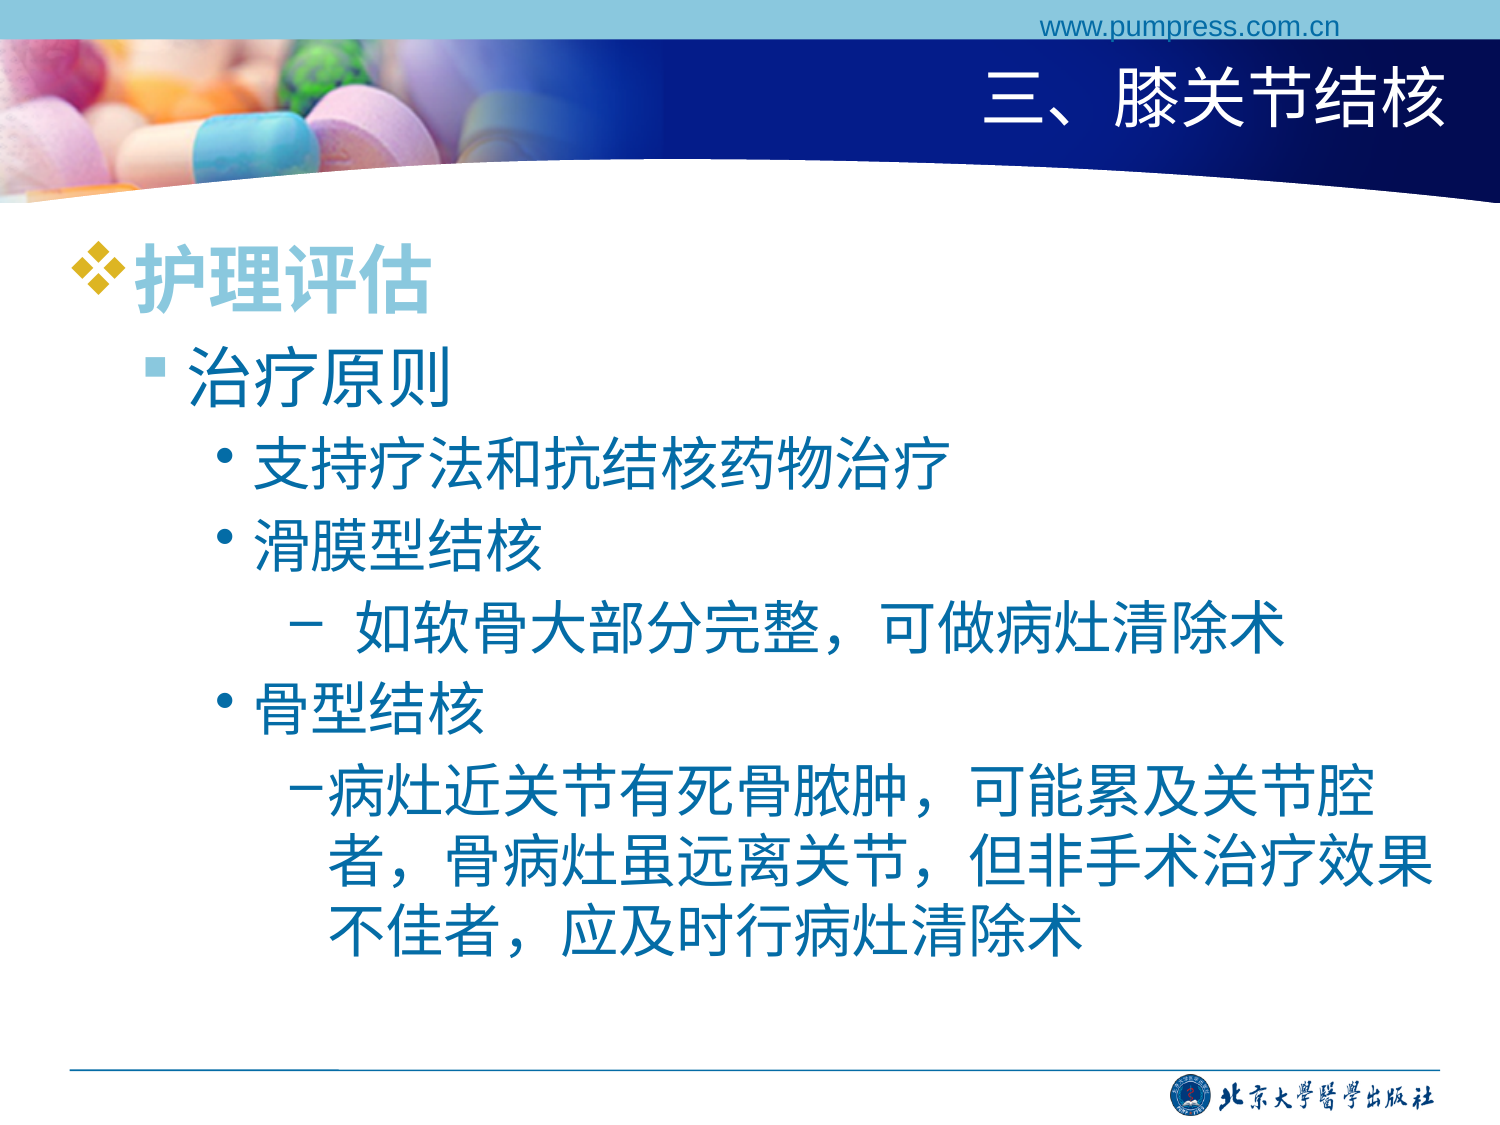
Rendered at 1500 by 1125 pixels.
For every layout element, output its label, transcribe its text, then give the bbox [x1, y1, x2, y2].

title 三、膝关节结核 [137, 49, 1463, 143]
picture [0, 40, 1500, 203]
list 护理评估 治疗原则 支持疗法和抗结核药物治疗 滑膜型结核 如软骨大部分完整，可做病灶清除术 骨型结核 病灶近关节有死骨脓肿，可能累及关节腔者，骨病灶虽远离关节，但非手术治疗效果不佳者，应及时行病灶清除术 [49, 224, 1463, 1026]
picture [1170, 1074, 1436, 1118]
slide_number www.pumpress.com.cn [1025, 0, 1463, 38]
